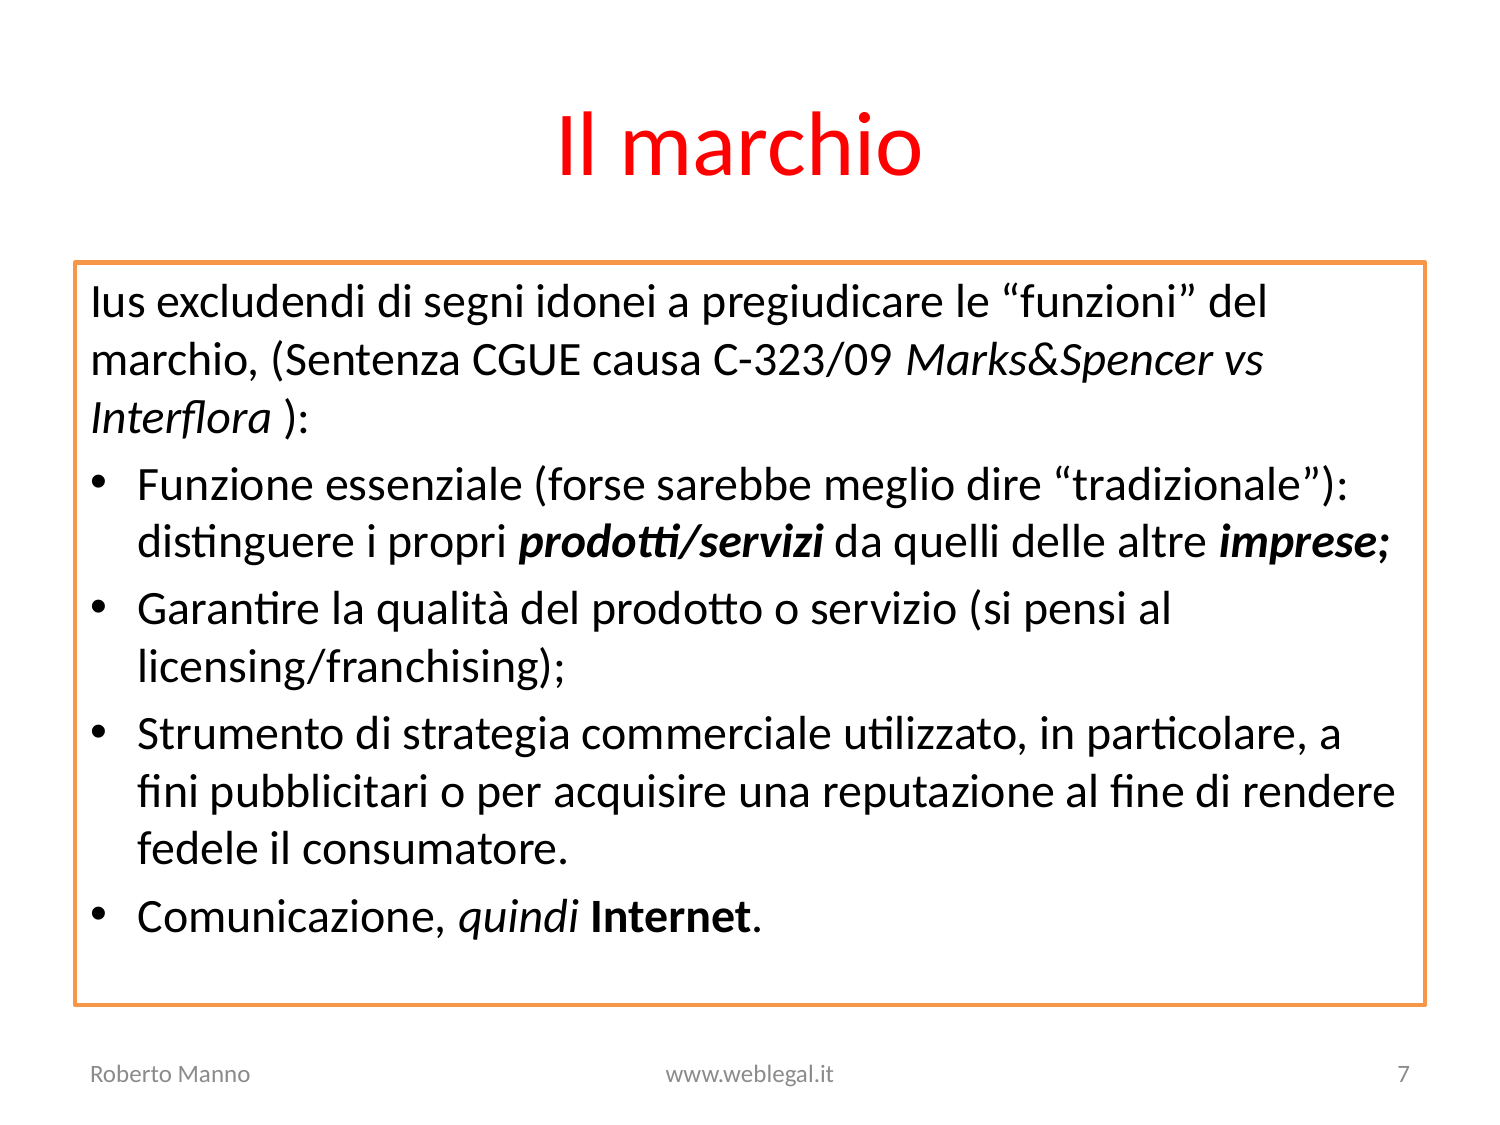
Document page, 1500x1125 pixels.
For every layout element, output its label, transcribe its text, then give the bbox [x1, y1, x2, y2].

slide_number 7 [1074, 1042, 1425, 1103]
footer www.weblegal.it [512, 1042, 988, 1103]
title Il marchio [75, 45, 1425, 233]
list Ius excludendi di segni idonei a pregiudicare le “funzioni” del marchio, (Sentenza CGUE causa C-323/09 Marks&Spencer vs Interflora ): Funzione essenziale (forse sarebbe meglio dire “tradizionale”): distinguere i propri prodotti/servizi da quelli delle altre imprese; Garantire la qualità del prodotto o servizio (si pensi al licensing/franchising); Strumento di strategia commerciale utilizzato, in particolare, a fini pubblicitari o per acquisire una reputazione al fine di rendere fedele il consumatore. Comunicazione, quindi Internet. [73, 260, 1427, 1007]
slide_number Roberto Manno [75, 1042, 425, 1103]
